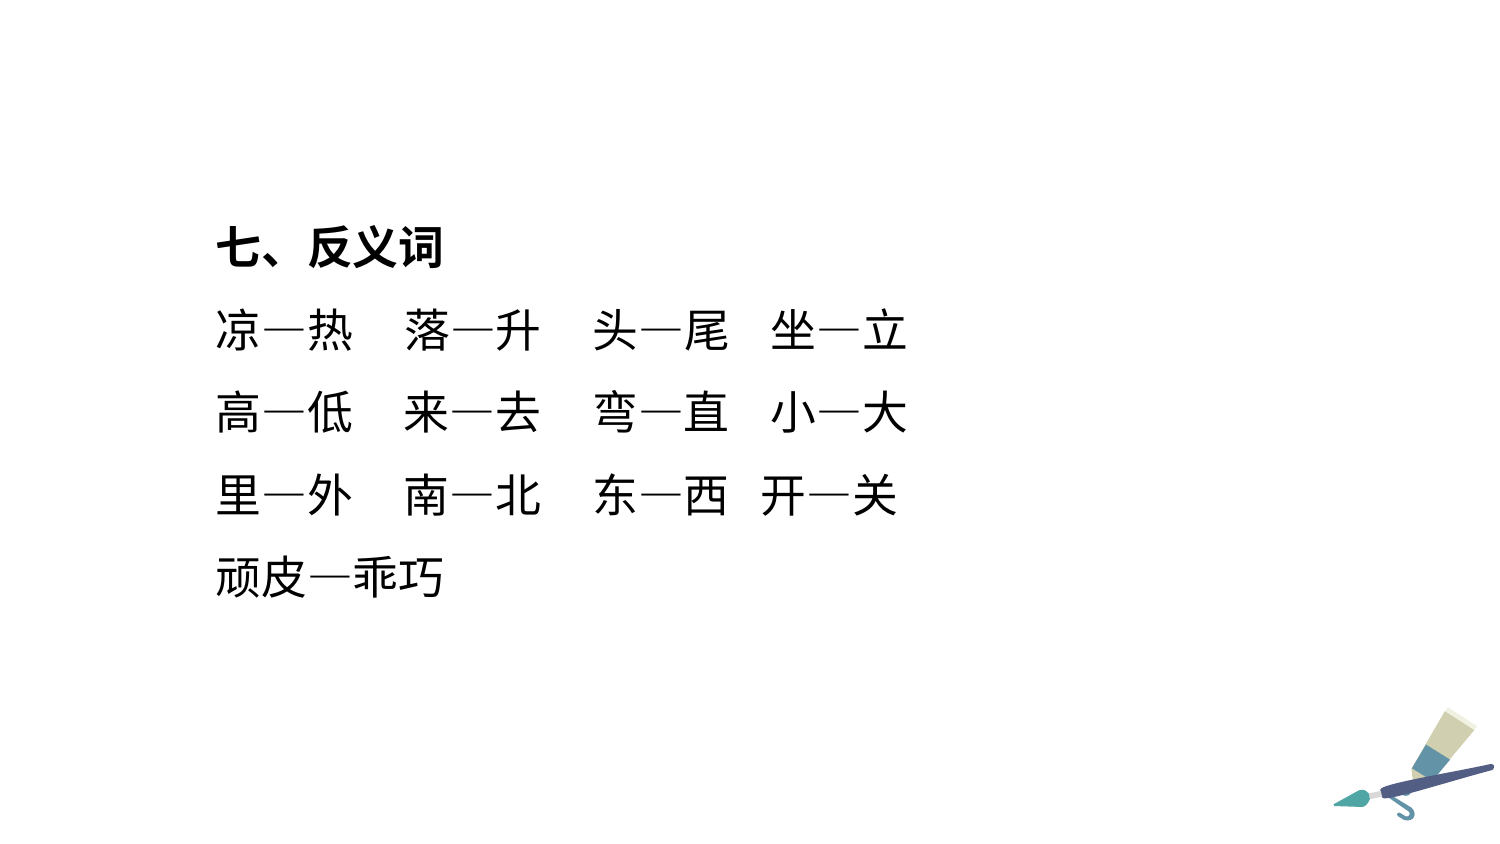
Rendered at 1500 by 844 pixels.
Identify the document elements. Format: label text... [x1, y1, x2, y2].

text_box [1358, 708, 1481, 844]
text_box 七、反义词 凉—热 落—升 头—尾 坐—立 高—低 来—去 弯—直 小—大 里—外 南—北 东—西 开—关 顽皮—乖巧 [200, 156, 1299, 612]
